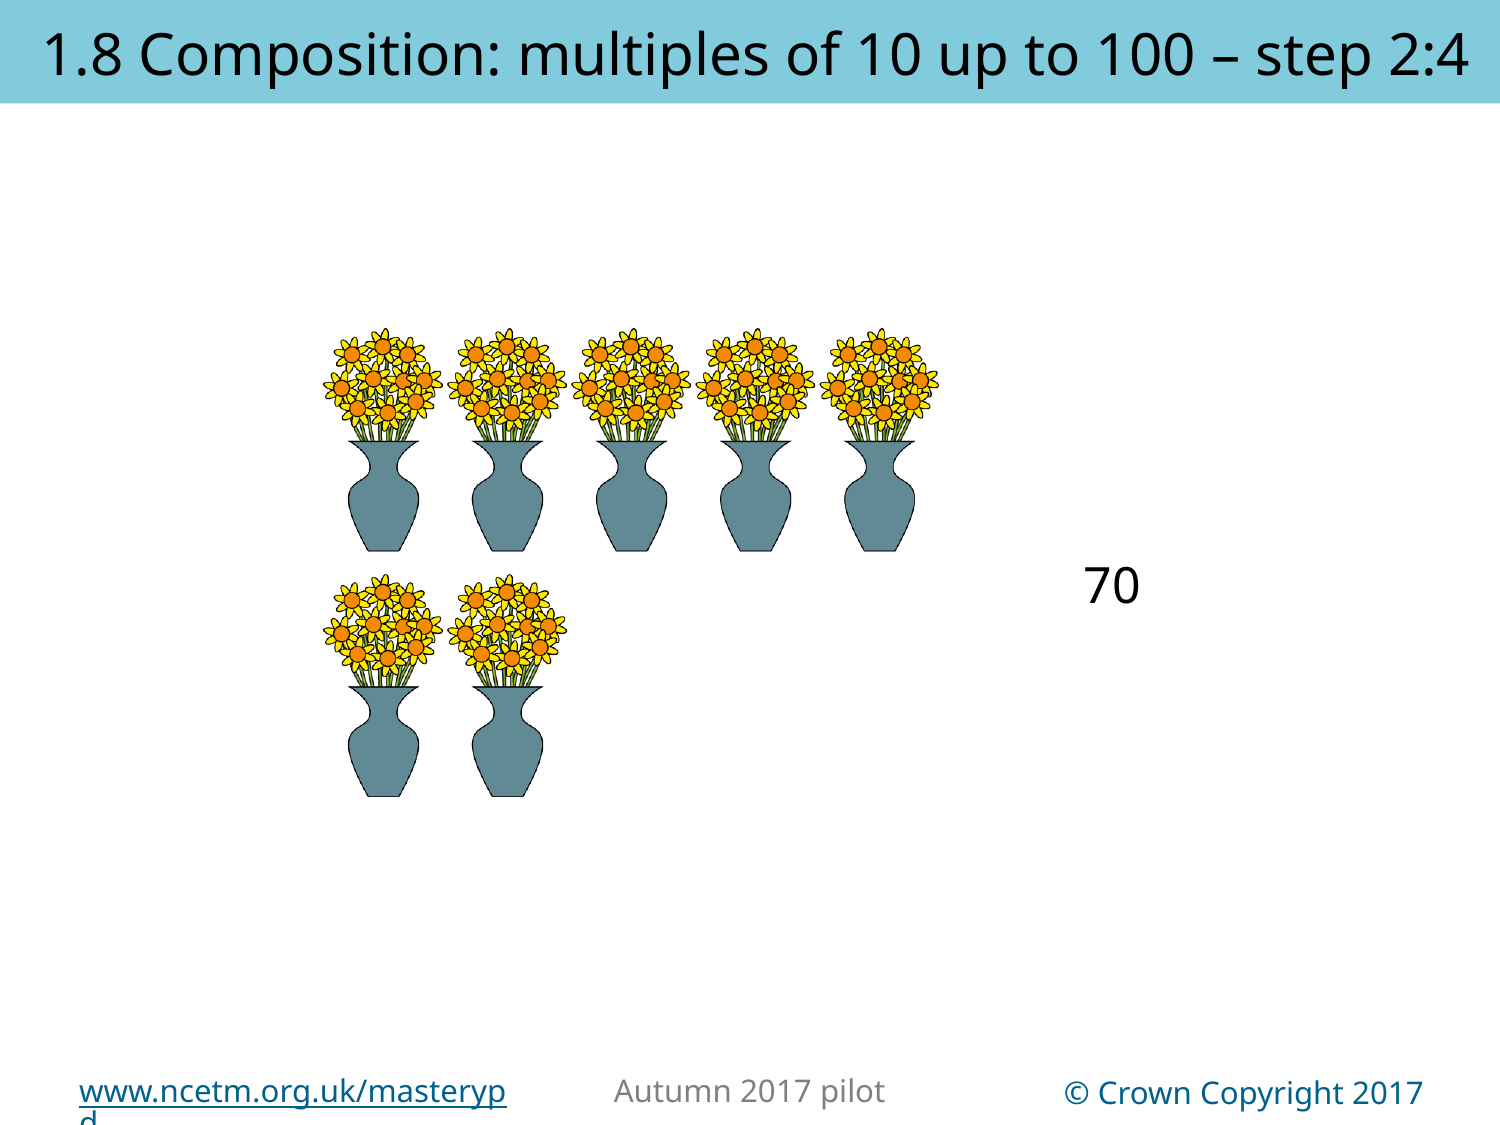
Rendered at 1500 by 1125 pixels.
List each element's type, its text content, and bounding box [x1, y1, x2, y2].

picture [323, 327, 940, 798]
list 1.8 Composition: multiples of 10 up to 100 – step 2:4 [0, 0, 1500, 104]
text_box 70 [1068, 545, 1164, 621]
